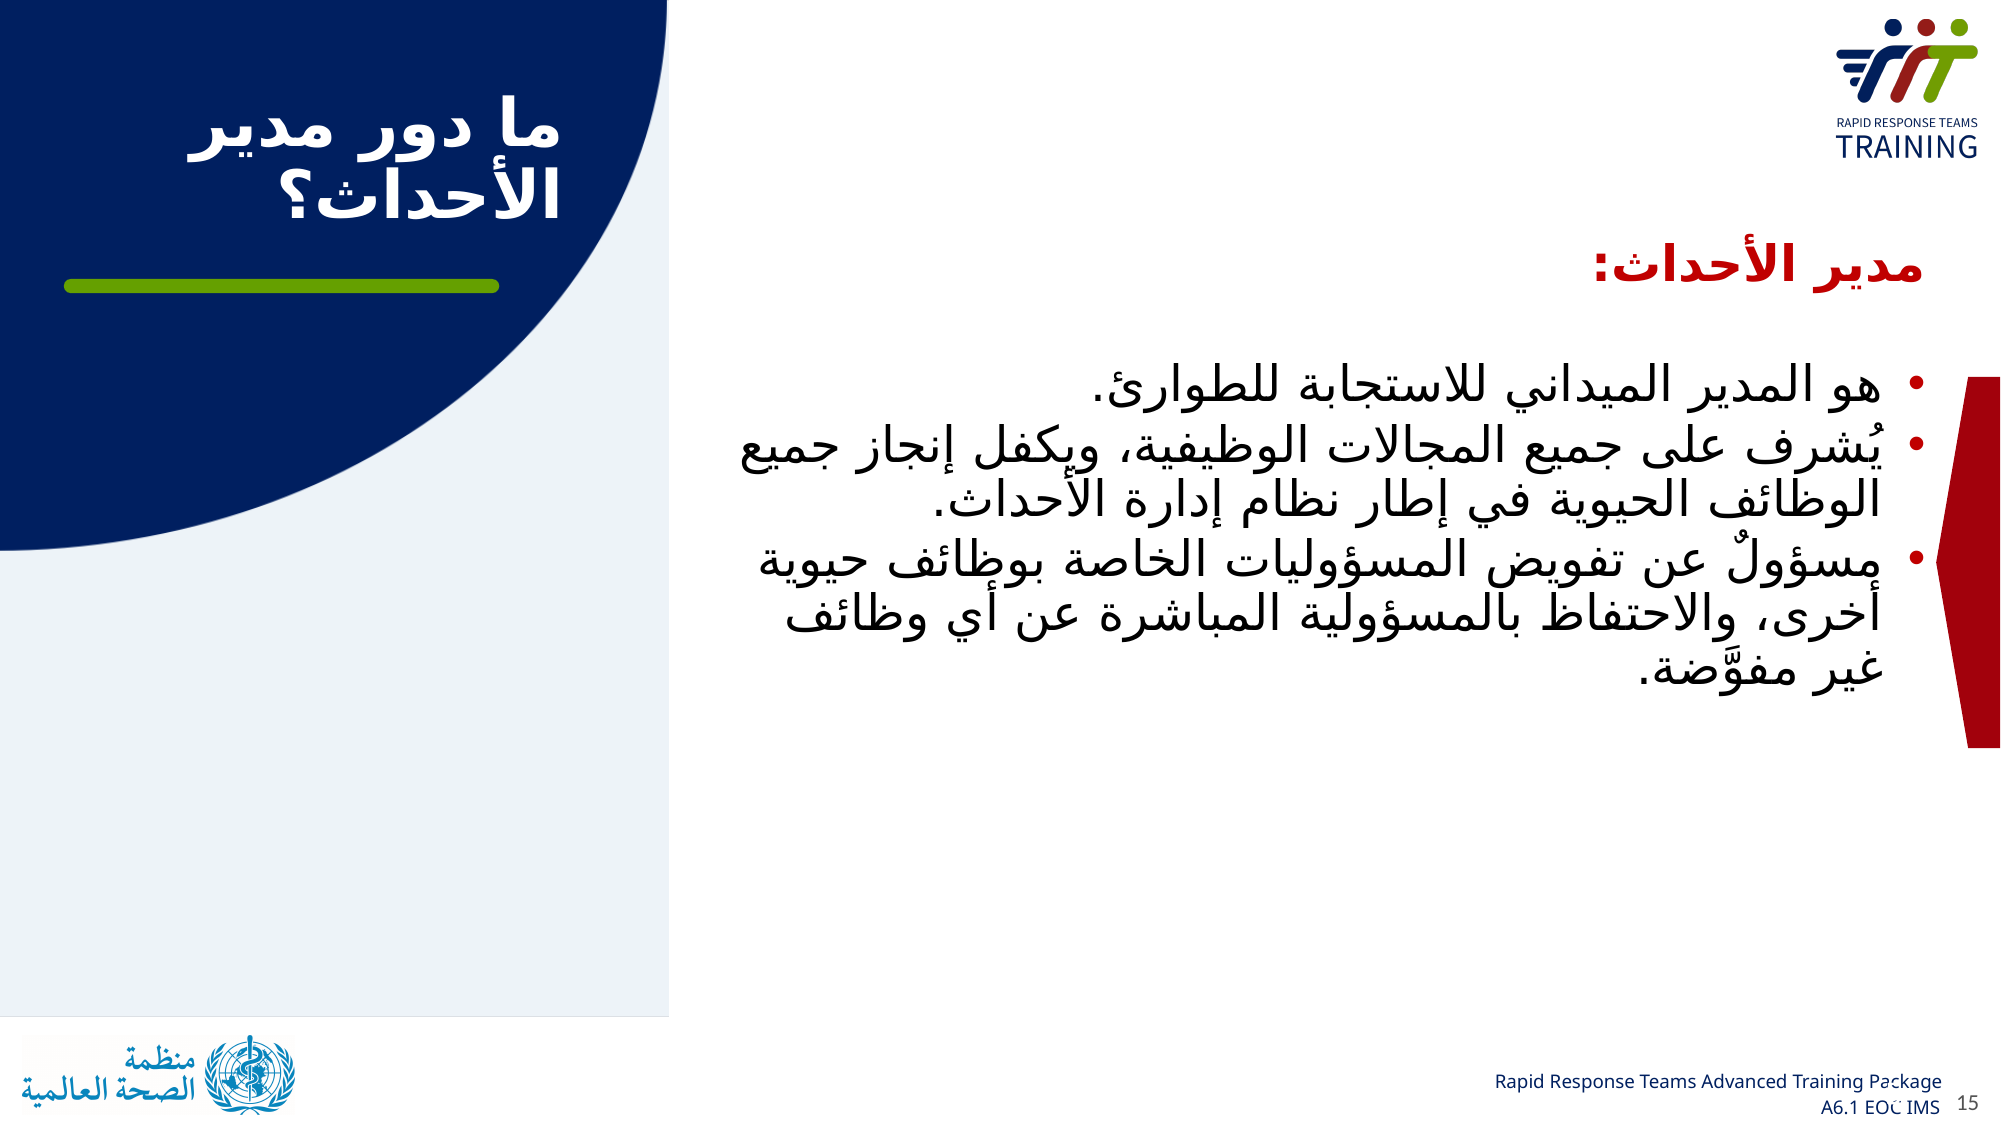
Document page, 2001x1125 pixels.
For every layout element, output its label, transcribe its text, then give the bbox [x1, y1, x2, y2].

list مدير الأحداث: هو المدير الميداني للاستجابة للطوارئ. يُشرف على جميع المجالات الوظيفية، ويكفل إنجاز جميع الوظائف الحيوية في إطار نظام إدارة الأحداث. مسؤولٌ عن تفويض المسؤوليات الخاصة بوظائف حيوية أخرى، والاحتفاظ بالمسؤولية المباشرة عن أي وظائف غير مفوَّضة. [697, 230, 1934, 1001]
picture [22, 1035, 295, 1115]
picture [0, 0, 669, 1018]
text_box [63, 278, 500, 294]
picture [252, 1050, 258, 1059]
slide_number 15 [1882, 1037, 1930, 1092]
title ما دور مدير الأحداث؟ [65, 1, 572, 320]
picture [1835, 19, 1978, 167]
